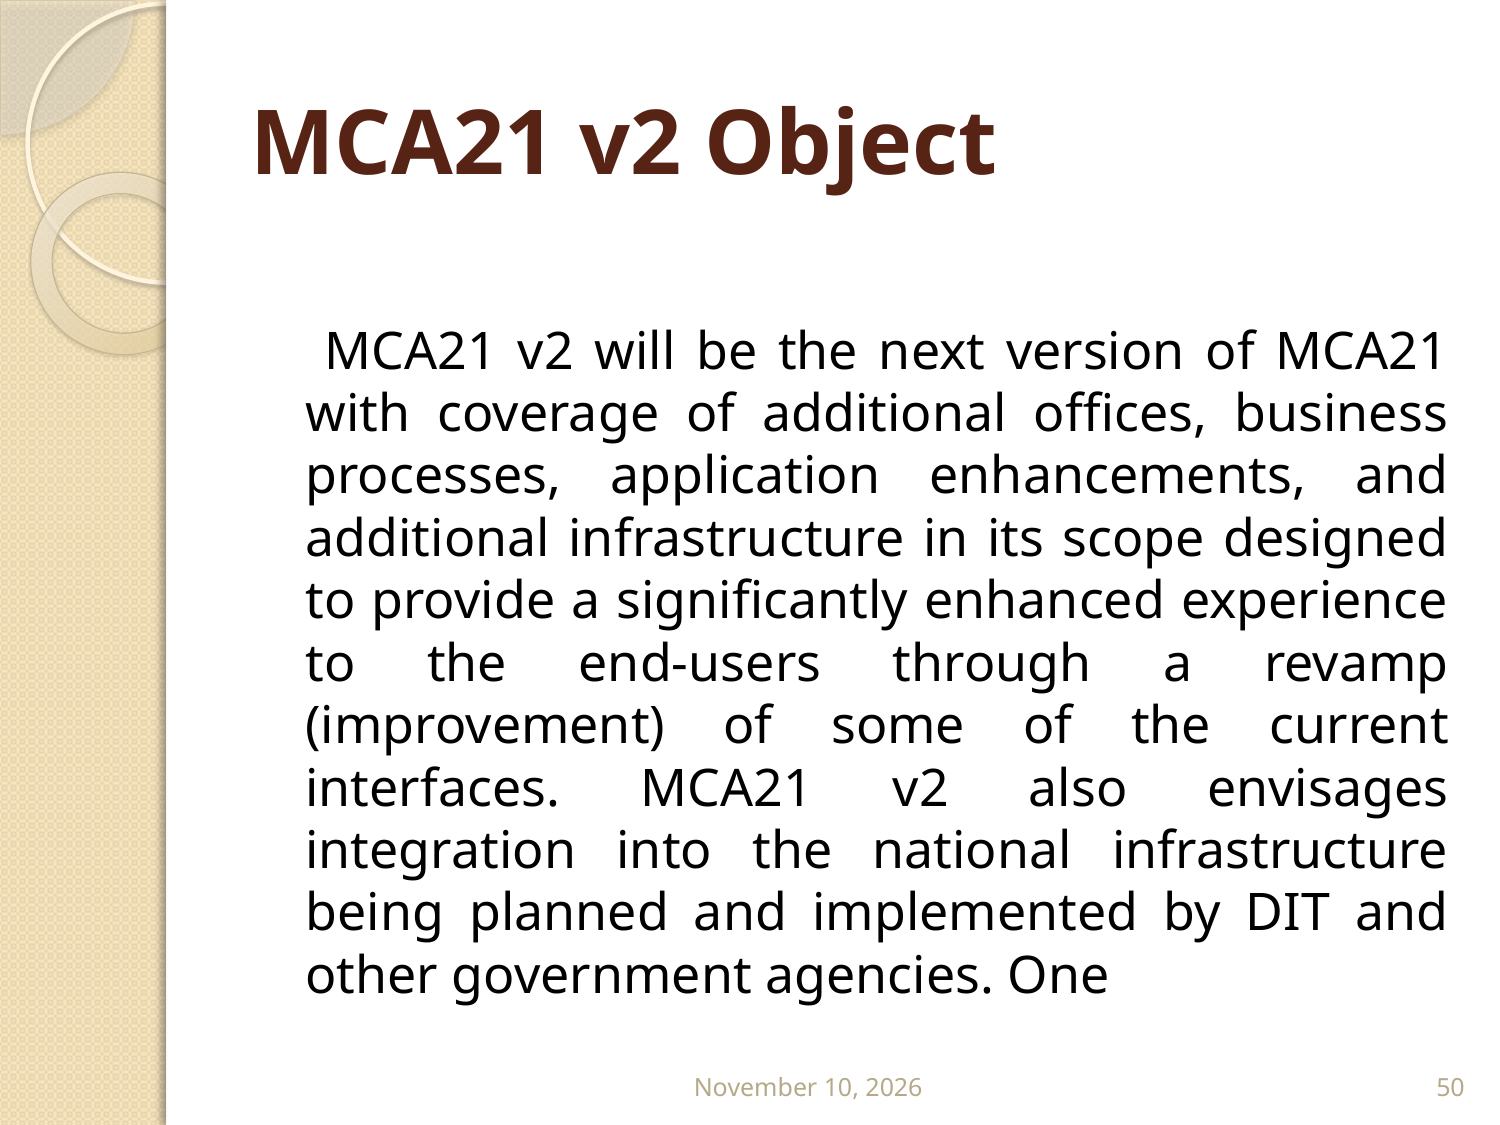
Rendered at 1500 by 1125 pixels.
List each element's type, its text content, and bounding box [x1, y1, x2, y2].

title MCA21 v2 Object [235, 45, 1466, 233]
slide_number 50 [1413, 1034, 1488, 1113]
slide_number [587, 1034, 938, 1113]
list MCA21 v2 will be the next version of MCA21 with coverage of additional offices, business processes, application enhancements, and additional infrastructure in its scope designed to provide a significantly enhanced experience to the end-users through a revamp (improvement) of some of the current interfaces. MCA21 v2 also envisages integration into the national infrastructure being planned and implemented by DIT and other government agencies. One [235, 237, 1466, 1025]
